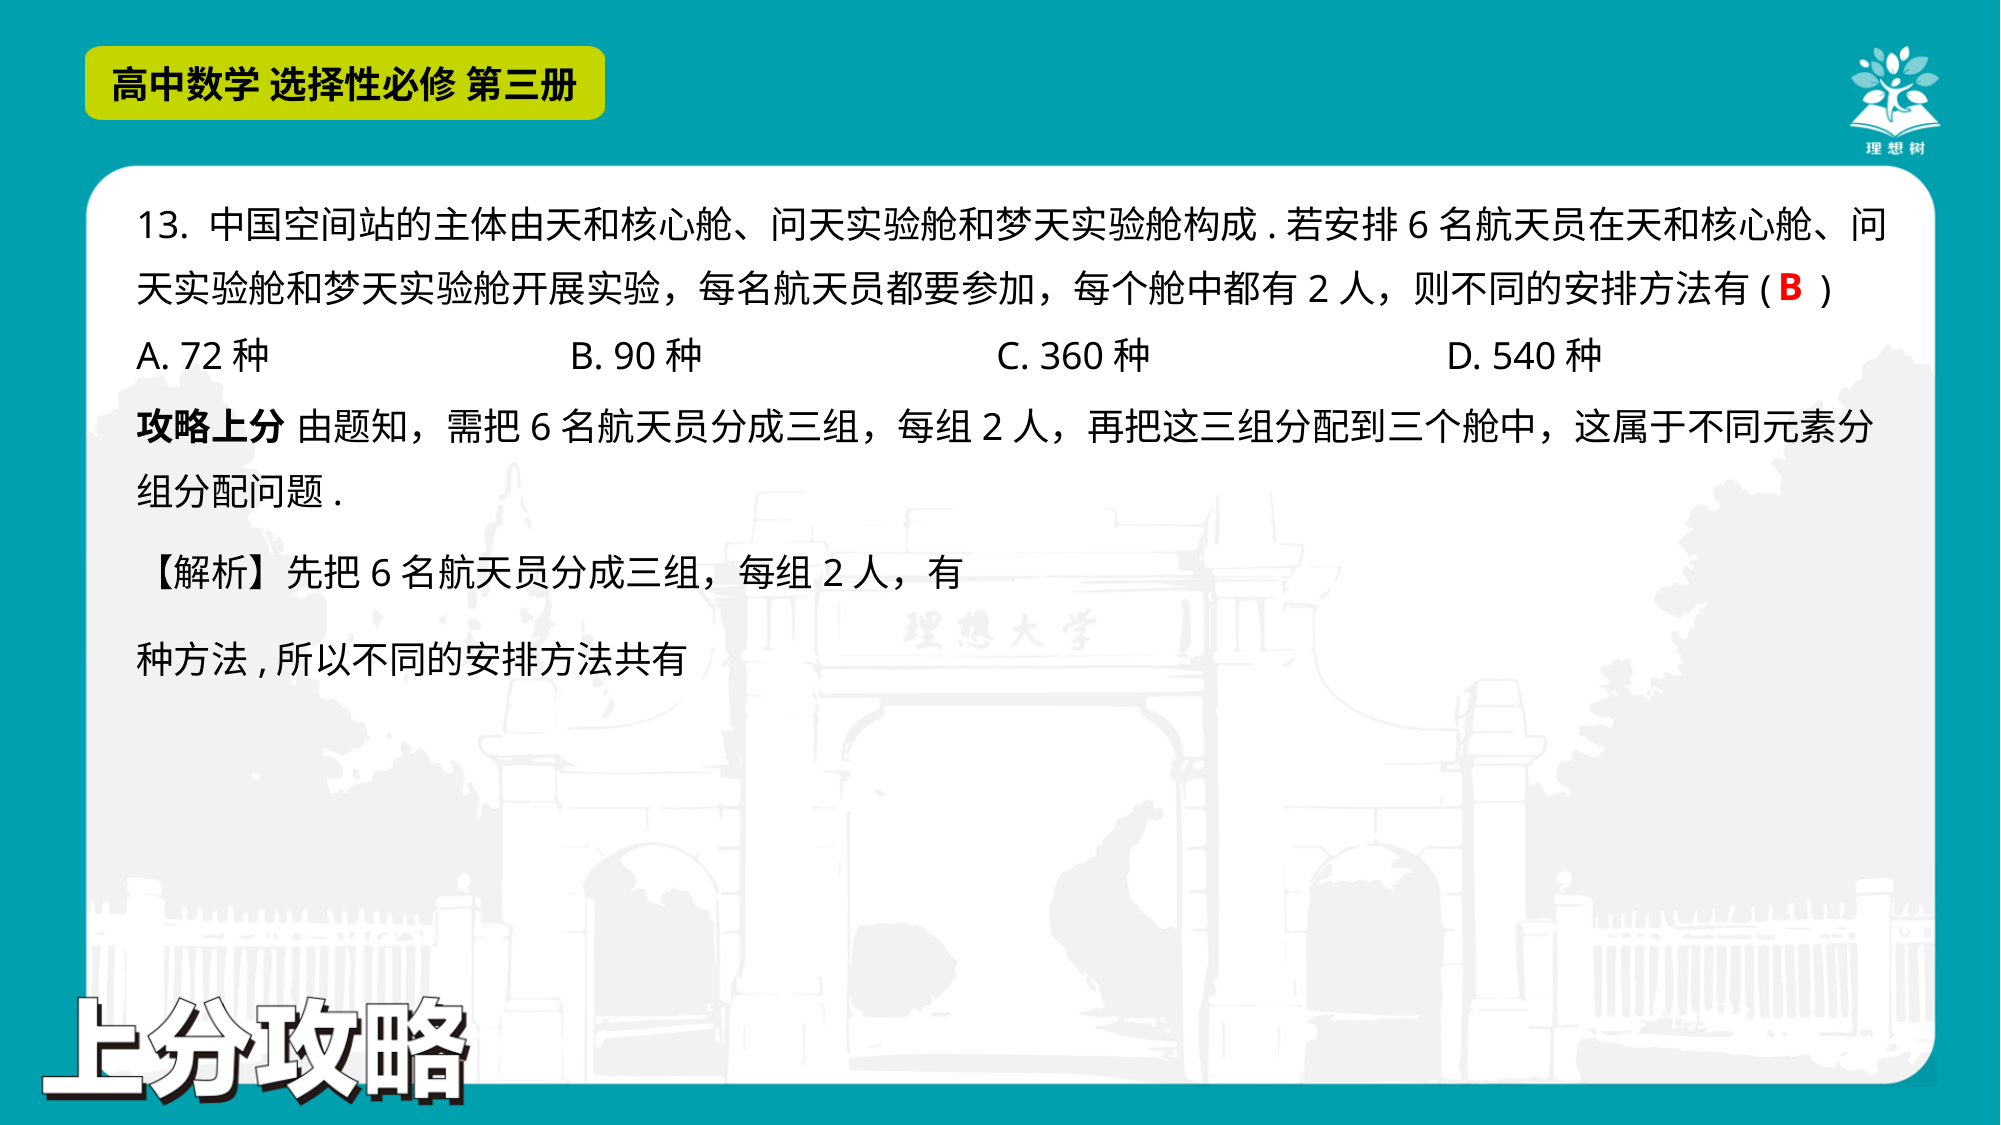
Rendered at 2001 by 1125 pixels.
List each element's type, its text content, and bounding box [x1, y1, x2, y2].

text_box 13. 中国空间站的主体由天和核心舱、问天实验舱和梦天实验舱构成.若安排6名航天员在天和核心舱、问 天实验舱和梦天实验舱开展实验，每名航天员都要参加，每个舱中都有2人，则不同的安排方法有( ) [136, 177, 1865, 304]
picture [0, 0, 2000, 1125]
text_box A. 72种 B. 90种 C. 360种 D. 540种 [136, 310, 1865, 370]
text_box B [1763, 243, 1818, 302]
text_box 攻略上分 由题知，需把6名航天员分成三组，每组2人，再把这三组分配到三个舱中，这属于不同元素分 组分配问题. [136, 379, 1865, 506]
